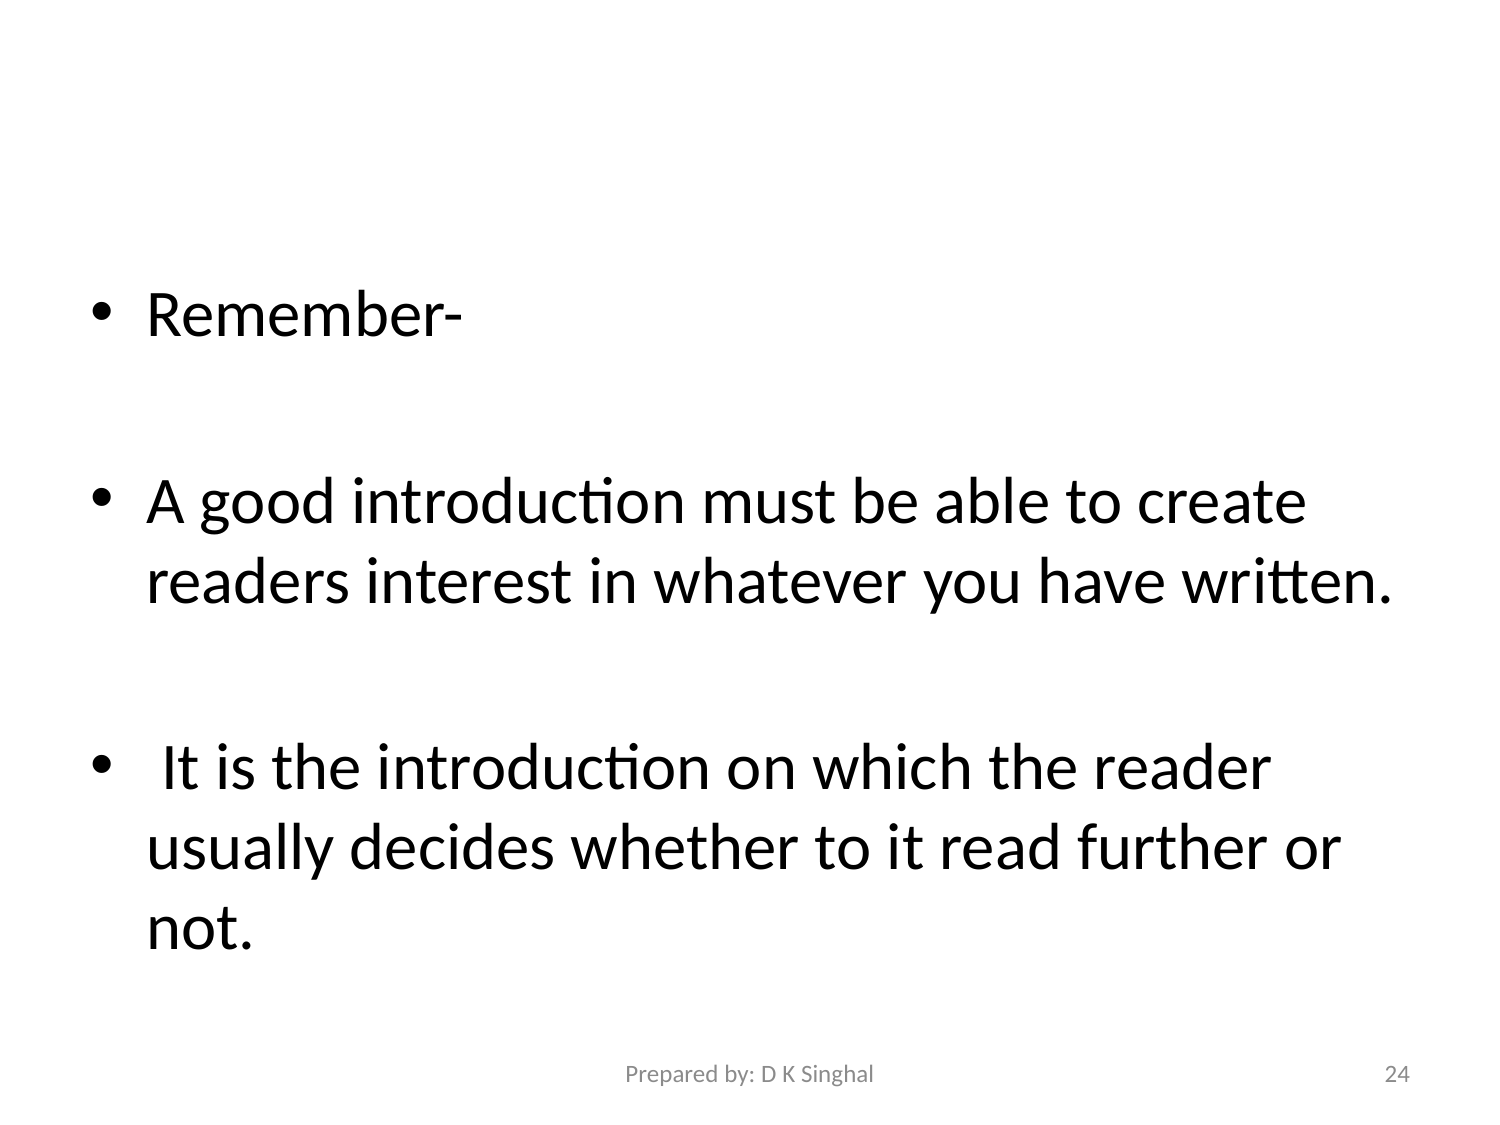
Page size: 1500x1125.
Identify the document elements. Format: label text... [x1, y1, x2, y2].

slide_number 24 [1074, 1042, 1425, 1103]
list Remember- A good introduction must be able to create readers interest in whatever you have written. It is the introduction on which the reader usually decides whether to it read further or not. [75, 262, 1425, 1005]
footer Prepared by: D K Singhal [512, 1042, 988, 1103]
